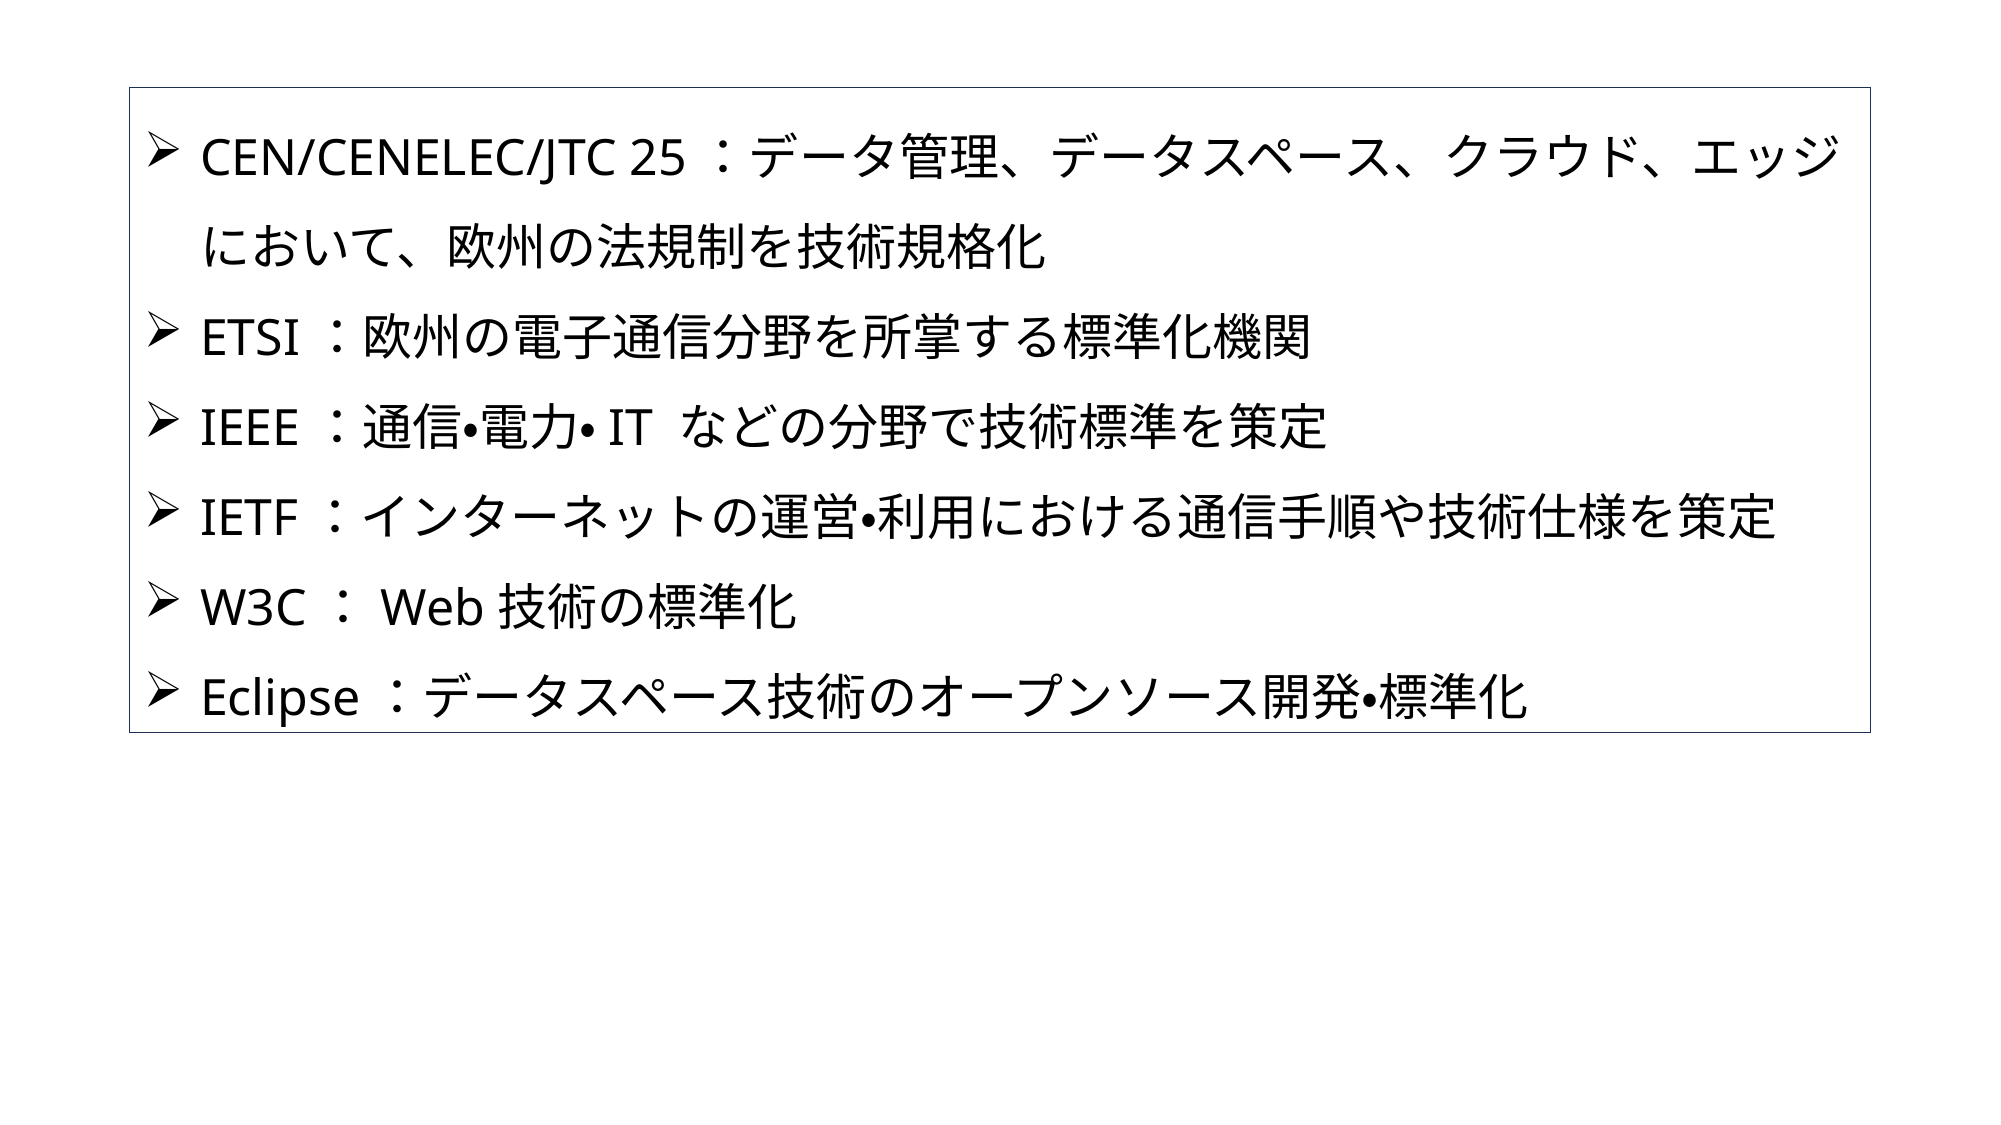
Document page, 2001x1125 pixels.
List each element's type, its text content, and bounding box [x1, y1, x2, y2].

text_box CEN/CENELEC/JTC 25：データ管理、データスペース、クラウド、エッジにおいて、欧州の法規制を技術規格化 ETSI：欧州の電子通信分野を所掌する標準化機関 IEEE：通信・電力・IT などの分野で技術標準を策定 IETF：インターネットの運営・利用における通信手順や技術仕様を策定 W3C：Web技術の標準化 Eclipse：データスペース技術のオープンソース開発・標準化 [129, 87, 1871, 733]
